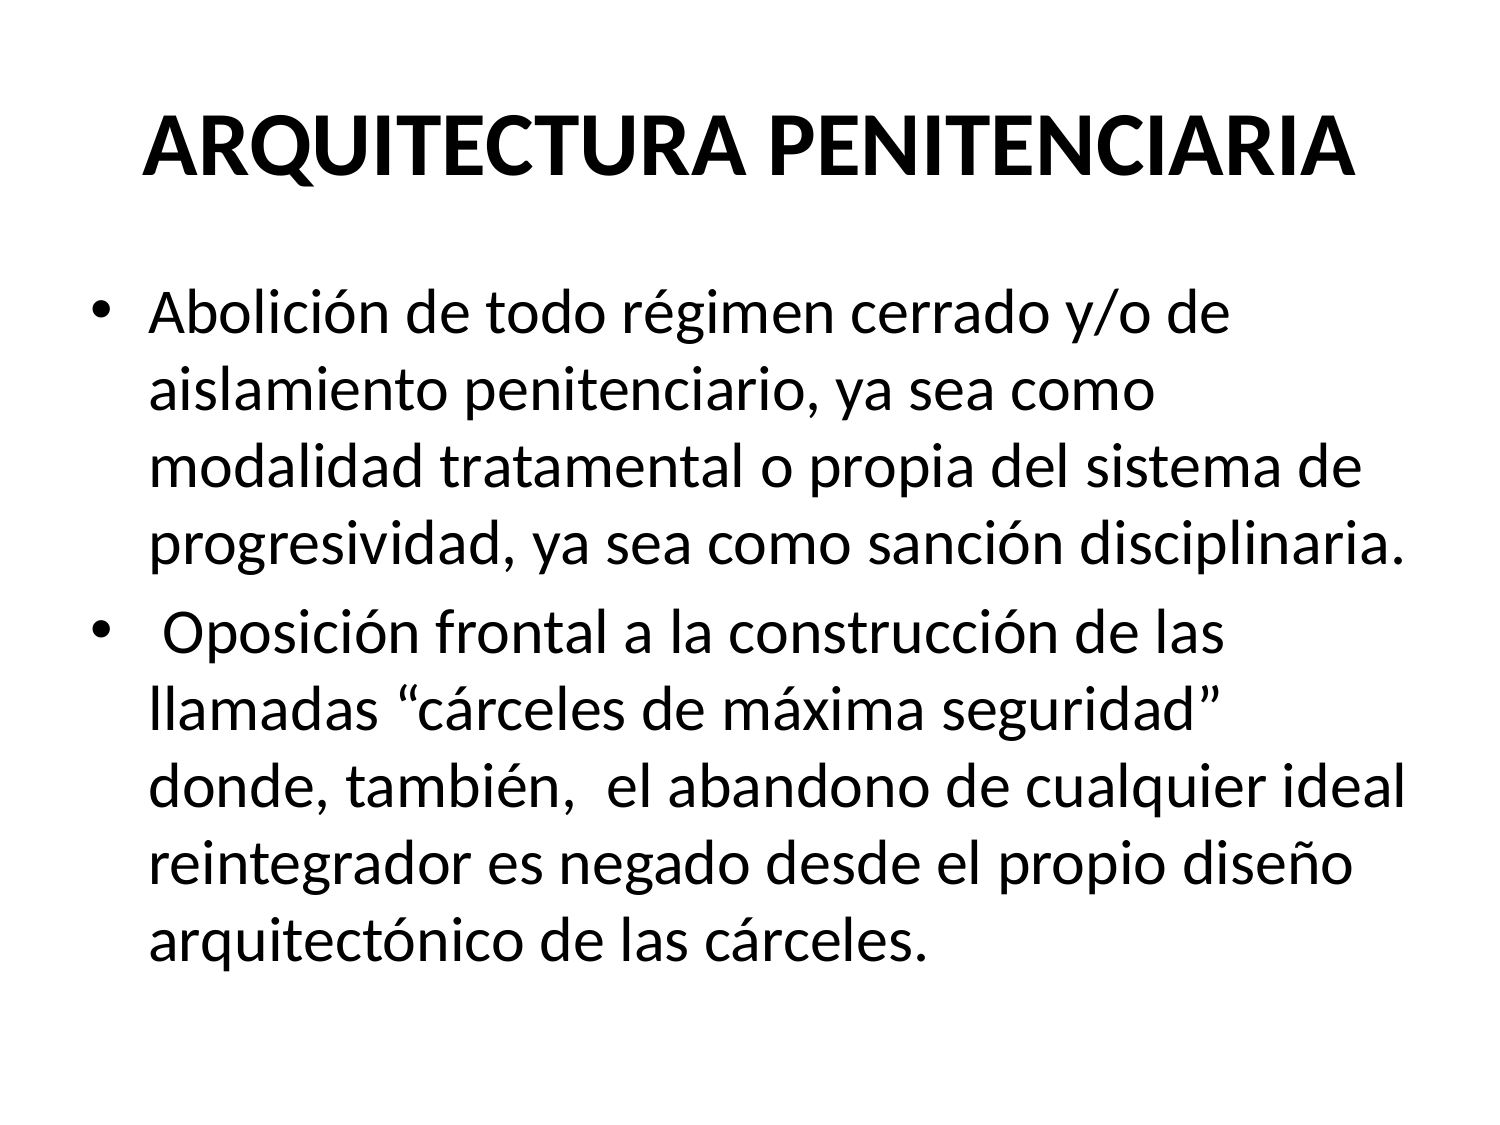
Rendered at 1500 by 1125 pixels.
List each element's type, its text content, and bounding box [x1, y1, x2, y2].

list Abolición de todo régimen cerrado y/o de aislamiento penitenciario, ya sea como modalidad tratamental o propia del sistema de progresividad, ya sea como sanción disciplinaria. Oposición frontal a la construcción de las llamadas “cárceles de máxima seguridad” donde, también, el abandono de cualquier ideal reintegrador es negado desde el propio diseño arquitectónico de las cárceles. [75, 262, 1425, 1005]
title ARQUITECTURA PENITENCIARIA [75, 45, 1425, 233]
